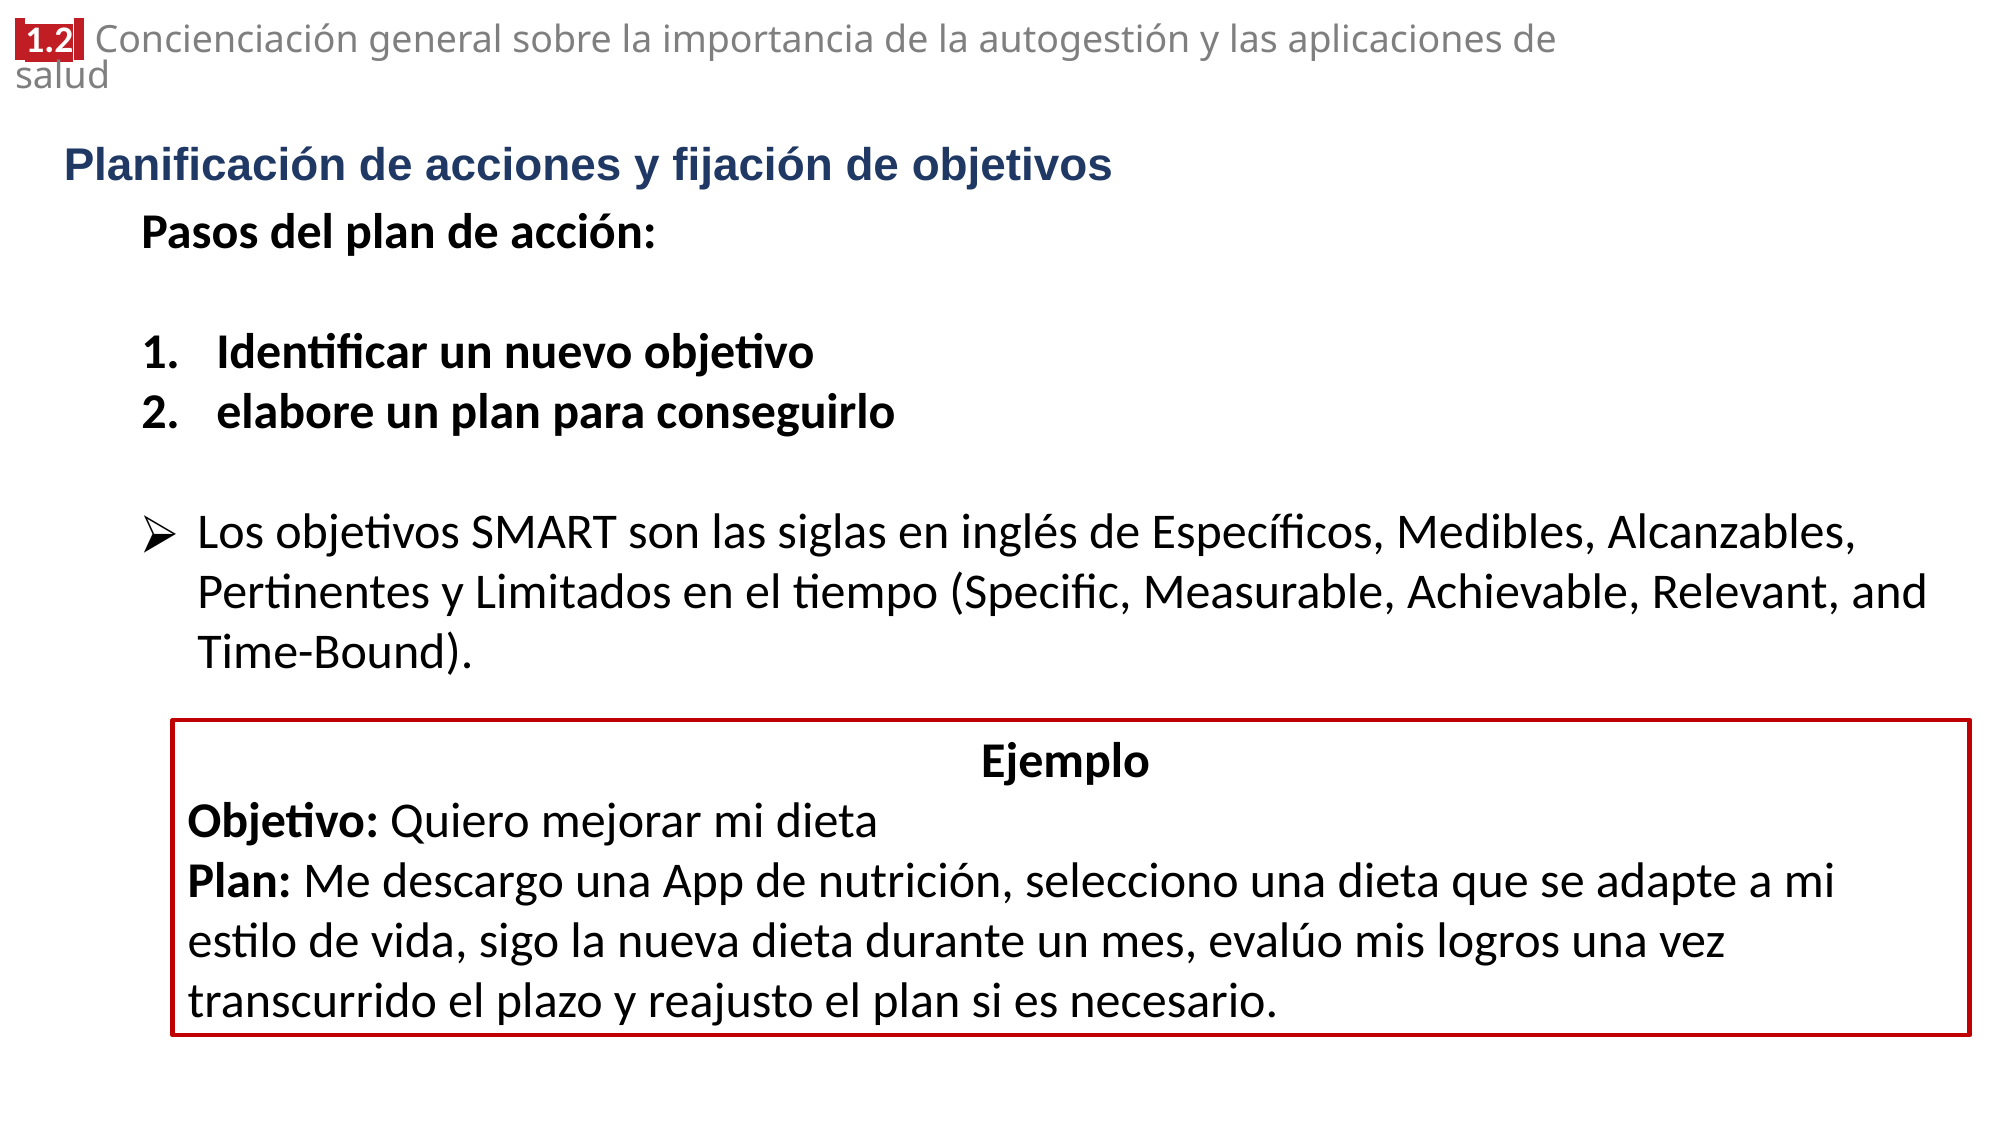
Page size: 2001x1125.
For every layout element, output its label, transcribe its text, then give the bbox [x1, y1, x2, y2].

text_box Ejemplo Objetivo: Quiero mejorar mi dieta Plan: Me descargo una App de nutrición, selecciono una dieta que se adapte a mi estilo de vida, sigo la nueva dieta durante un mes, evalúo mis logros una vez transcurrido el plazo y reajusto el plan si es necesario. [172, 720, 1970, 1036]
title Planificación de acciones y fijación de objetivos [48, 102, 1863, 222]
text_box Pasos del plan de acción: Identificar un nuevo objetivo elabore un plan para conseguirlo Los objetivos SMART son las siglas en inglés de Específicos, Medibles, Alcanzables, Pertinentes y Limitados en el tiempo (Specific, Measurable, Achievable, Relevant, and Time-Bound). [126, 191, 1970, 631]
